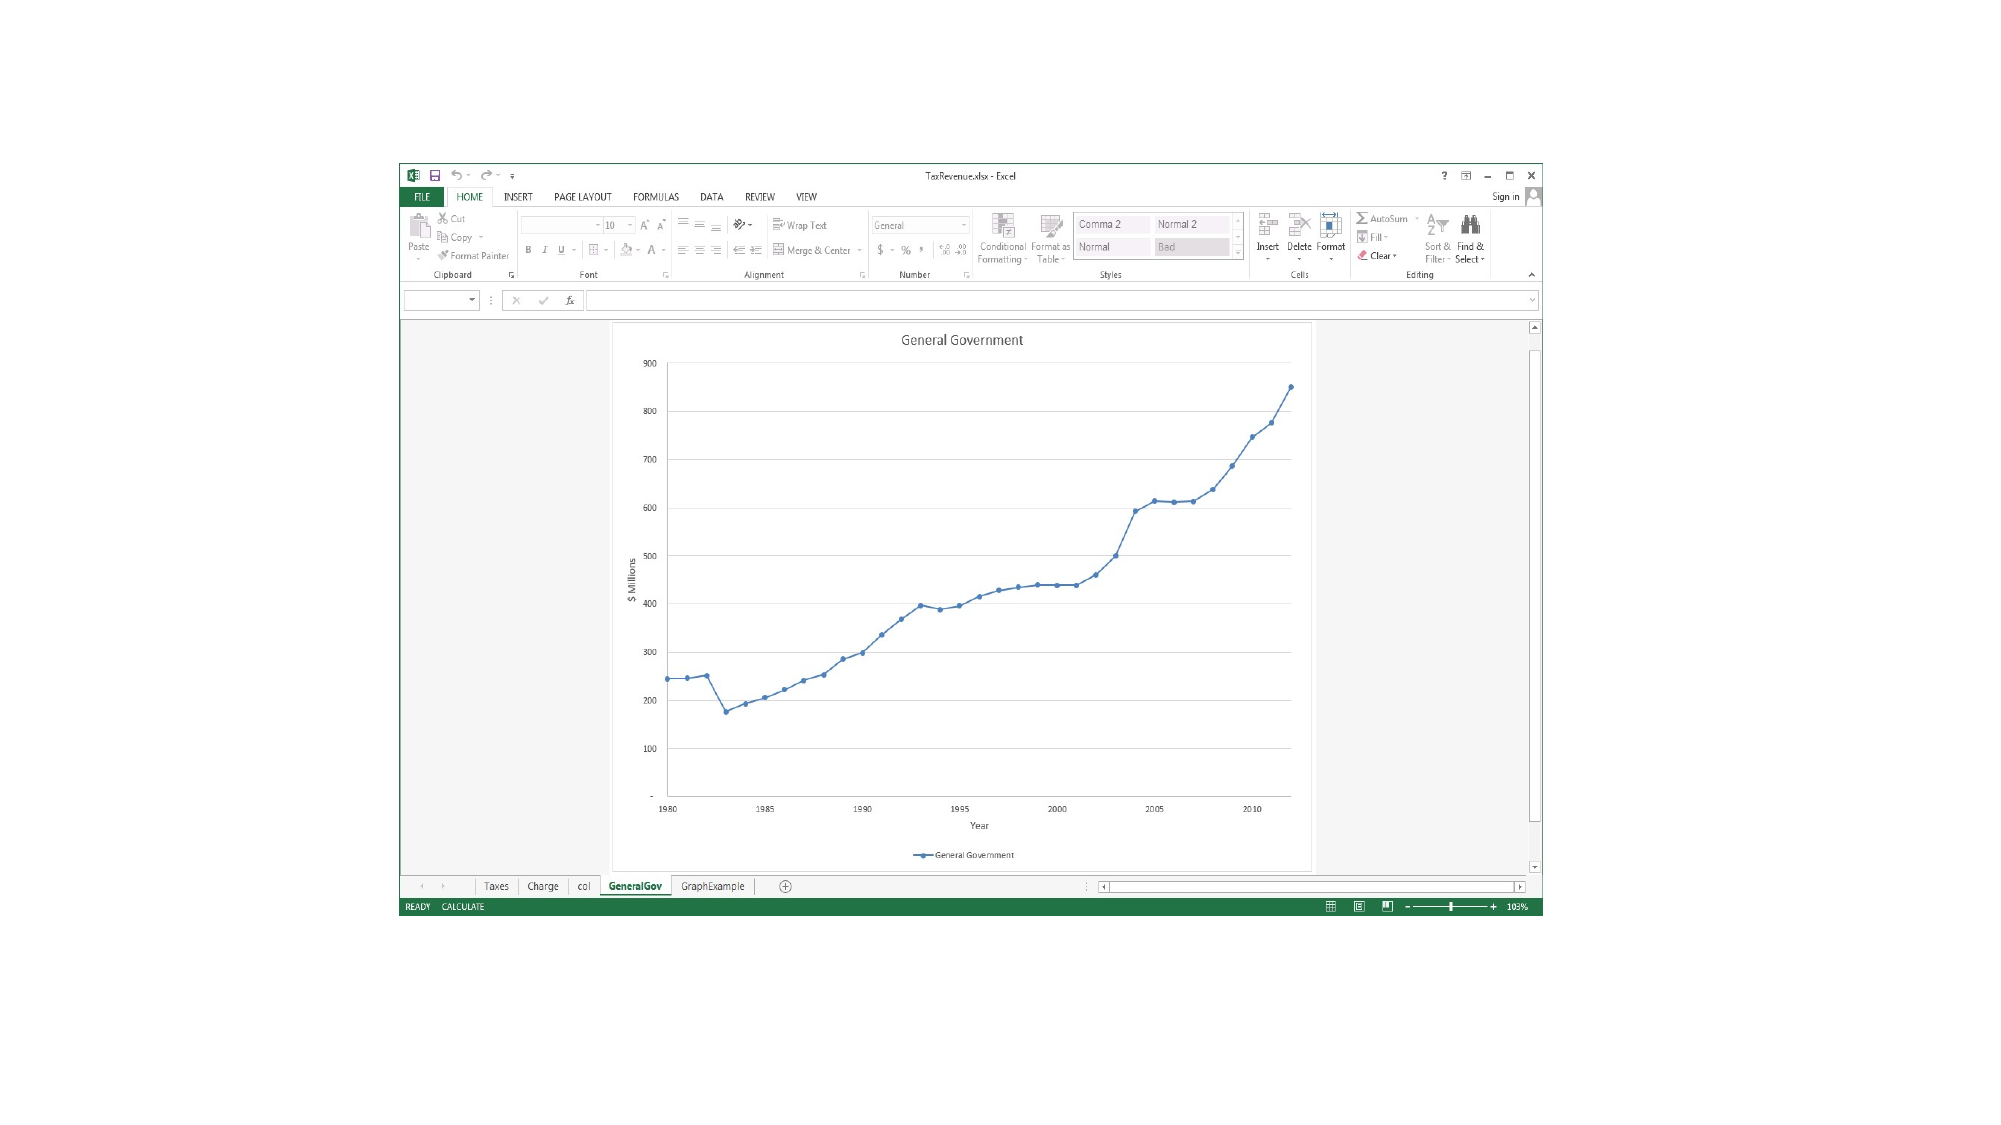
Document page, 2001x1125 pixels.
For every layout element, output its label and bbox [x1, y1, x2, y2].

picture [399, 163, 1543, 916]
